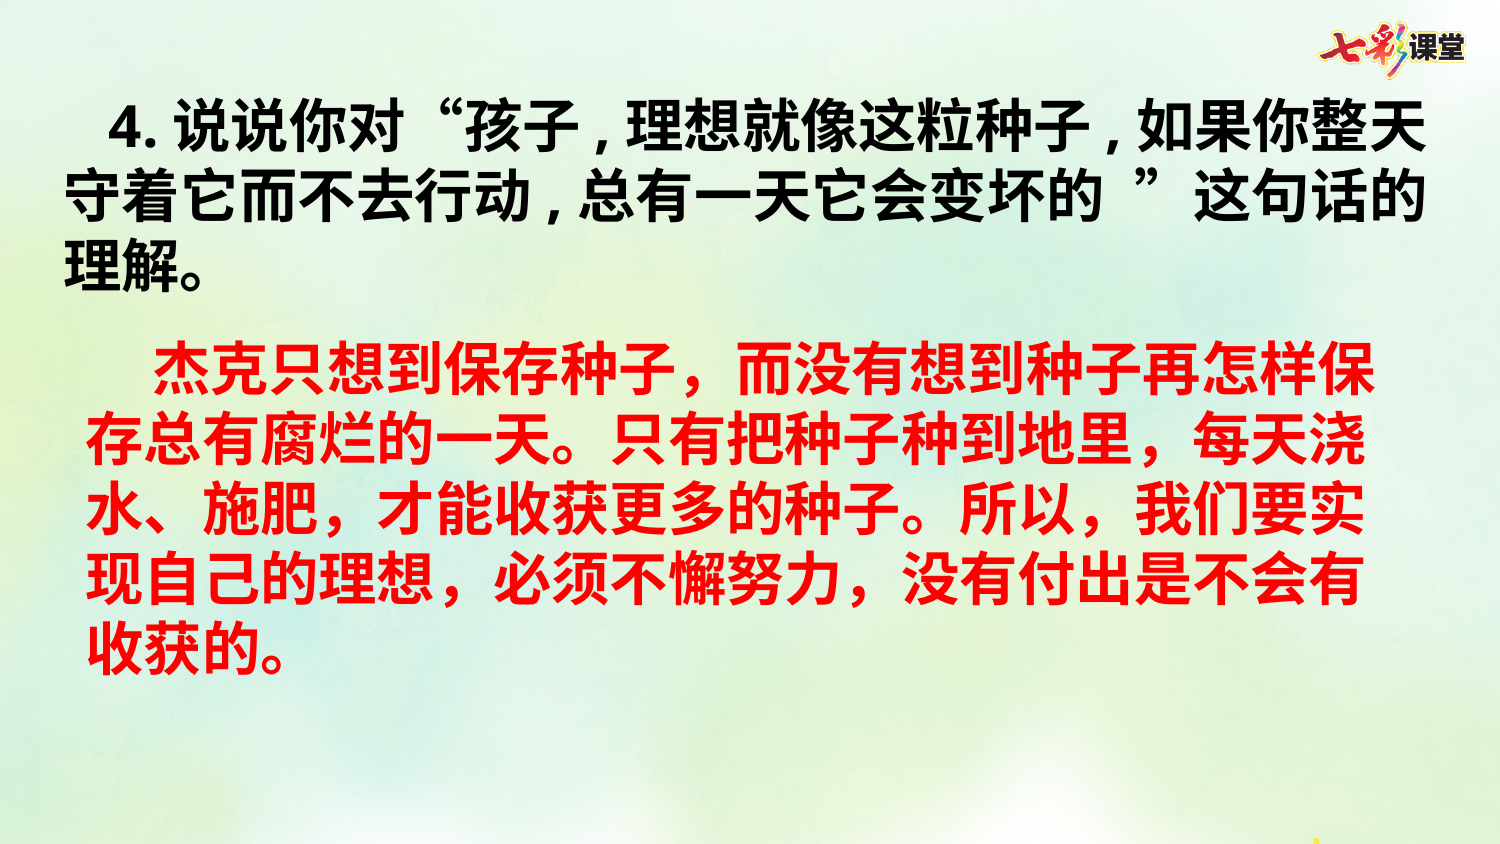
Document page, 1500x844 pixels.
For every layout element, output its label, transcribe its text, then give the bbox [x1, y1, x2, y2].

picture [0, 0, 1500, 844]
text_box 4.说说你对“孩子,理想就像这粒种子,如果你整天守着它而不去行动,总有一天它会变坏的 ”这句话的理解。 [48, 81, 1443, 307]
text_box 杰克只想到保存种子，而没有想到种子再怎样保存总有腐烂的一天。只有把种子种到地里，每天浇水、施肥，才能收获更多的种子。所以，我们要实现自己的理想，必须不懈努力，没有付出是不会有收获的。 [70, 324, 1424, 690]
